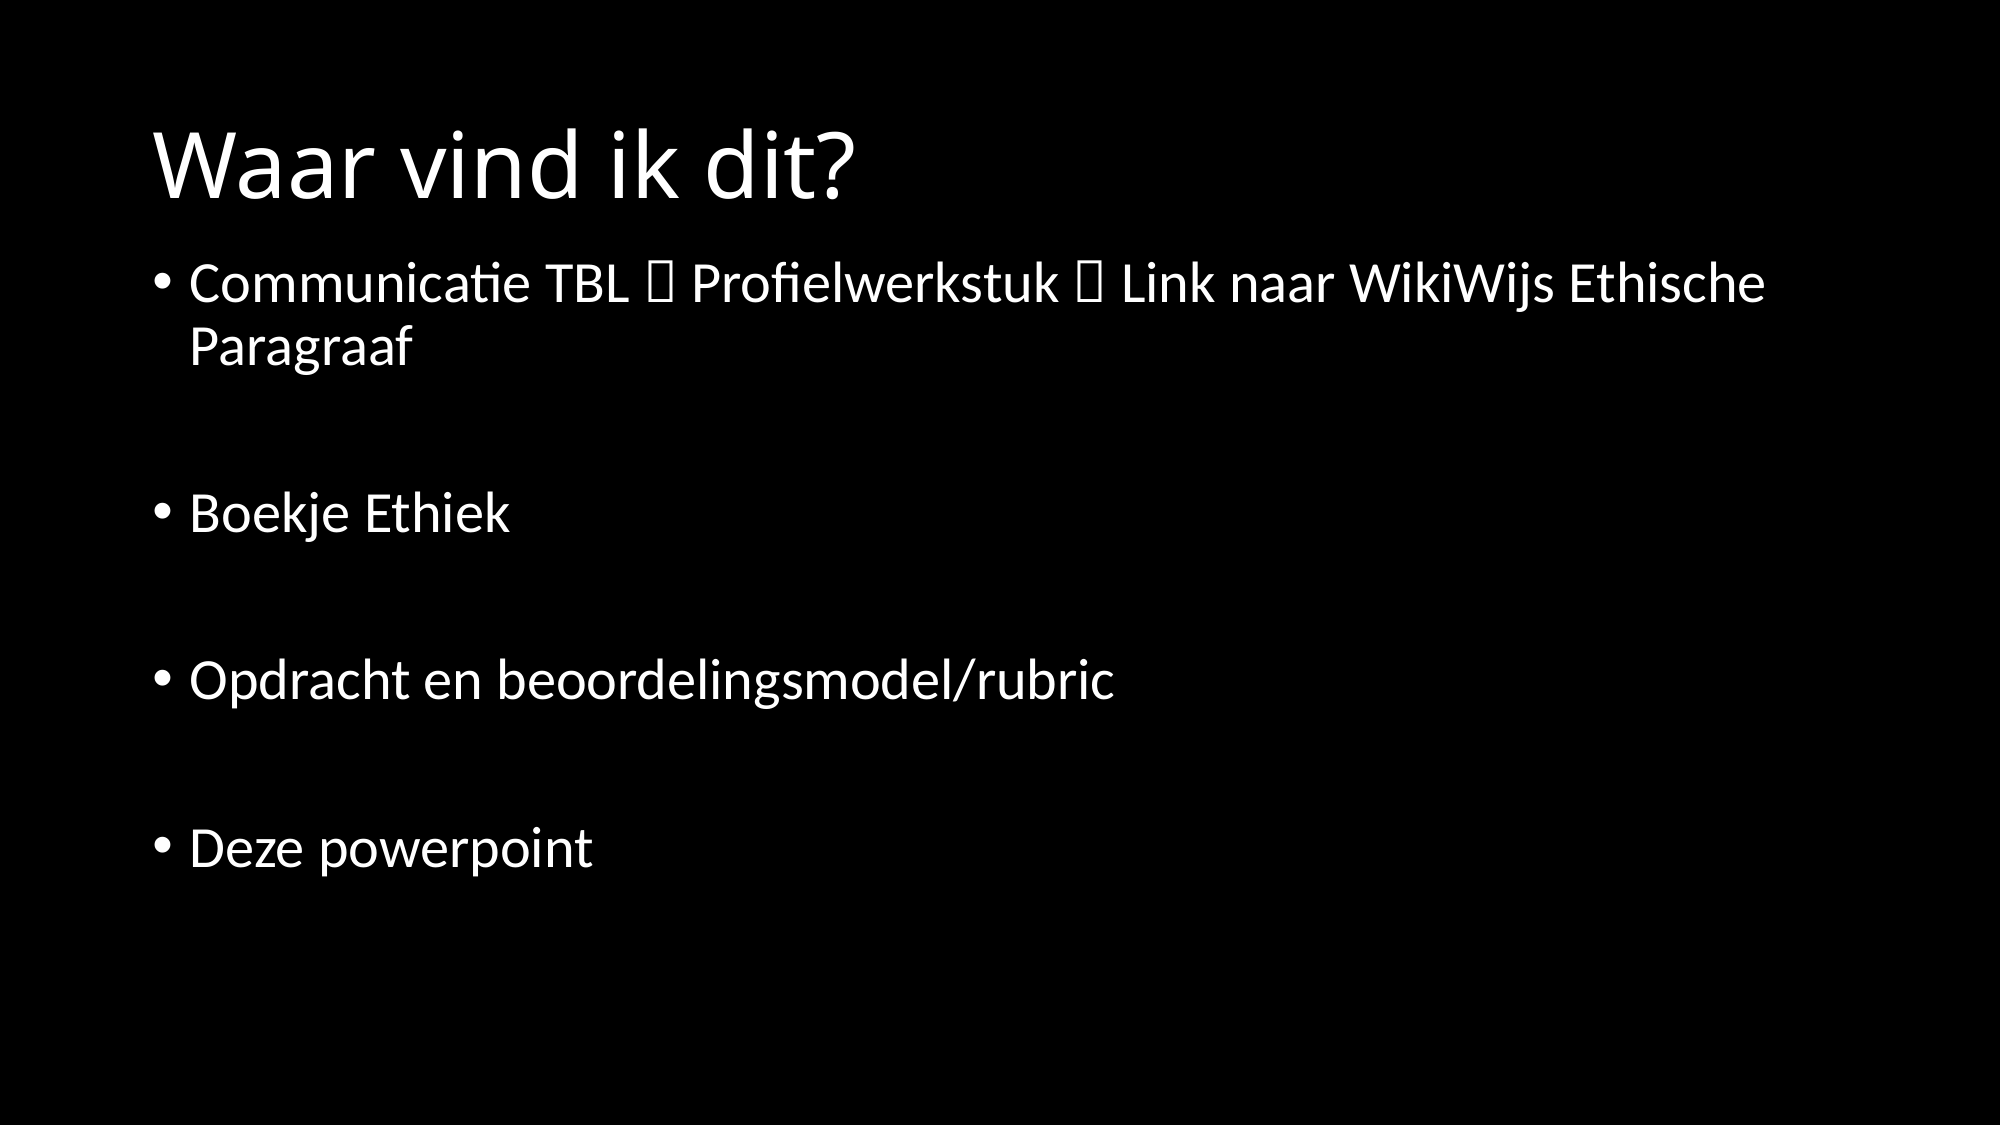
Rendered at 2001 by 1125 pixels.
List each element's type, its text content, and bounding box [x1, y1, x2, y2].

list Communicatie TBL  Profielwerkstuk  Link naar WikiWijs Ethische Paragraaf Boekje Ethiek Opdracht en beoordelingsmodel/rubric Deze powerpoint [137, 244, 1863, 1014]
title Waar vind ik dit? [137, 59, 1863, 244]
